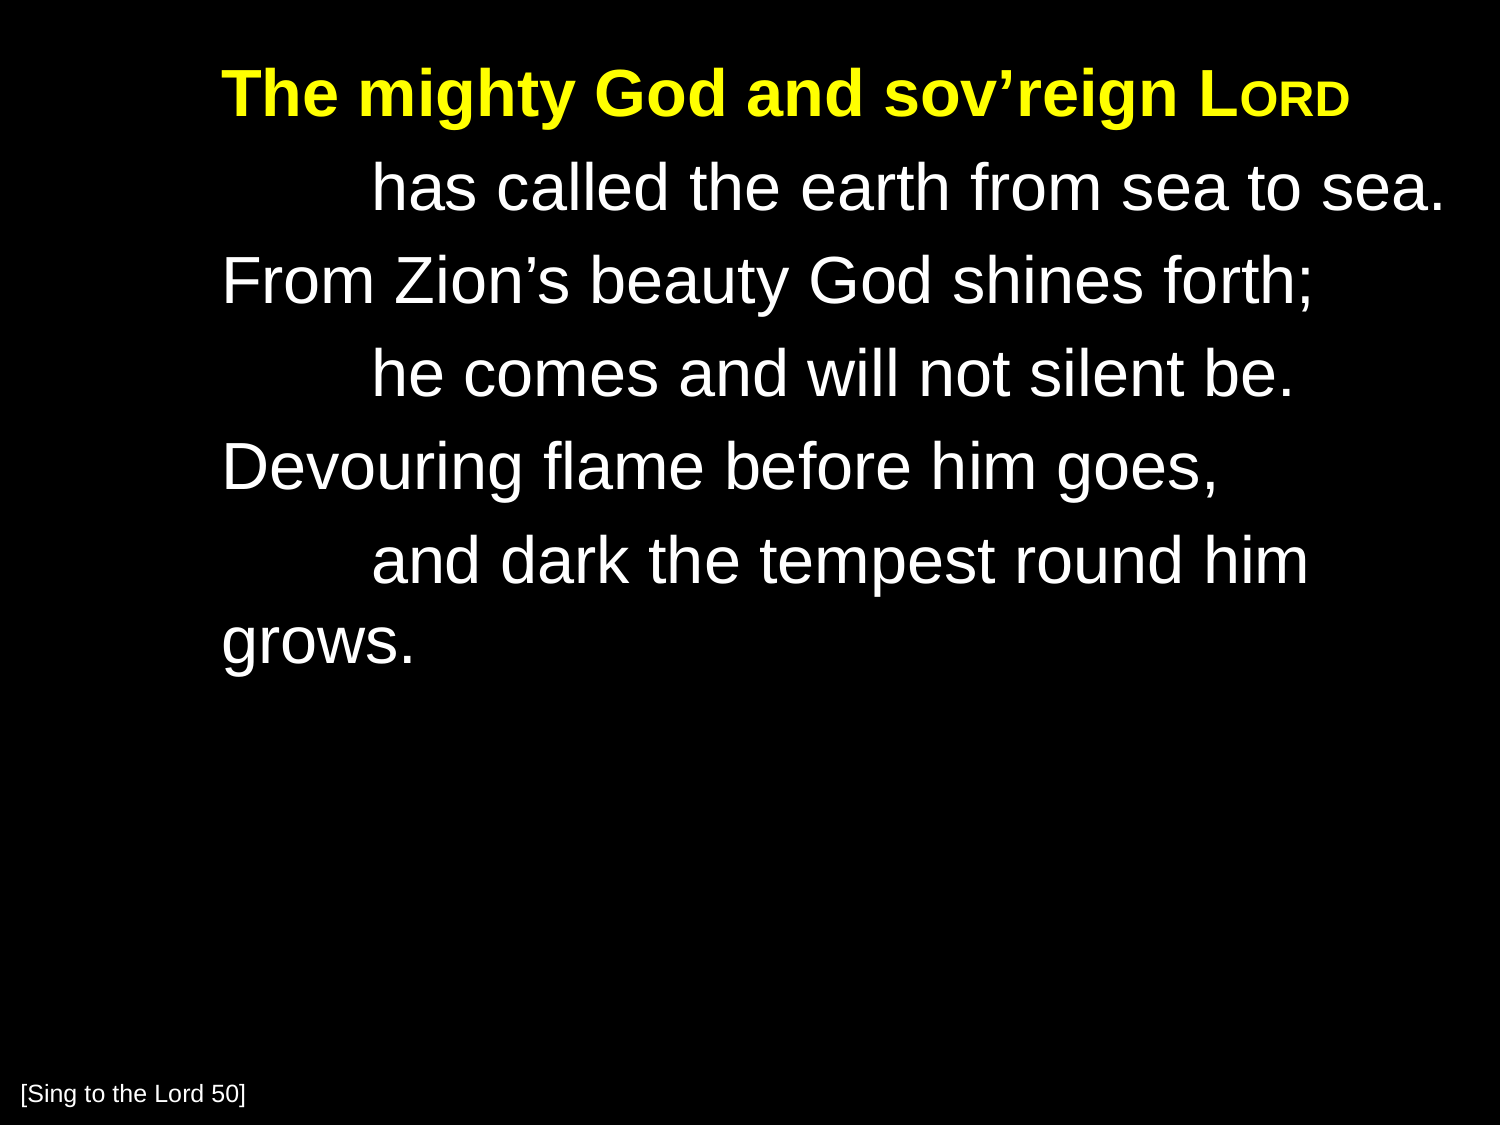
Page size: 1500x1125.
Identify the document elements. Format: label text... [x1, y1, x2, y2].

list The mighty God and sov’reign Lord has called the earth from sea to sea. From Zion’s beauty God shines forth; he comes and will not silent be. Devouring flame before him goes, and dark the tempest round him grows. [0, 42, 1500, 1047]
text_box [Sing to the Lord 50] [5, 1070, 526, 1115]
